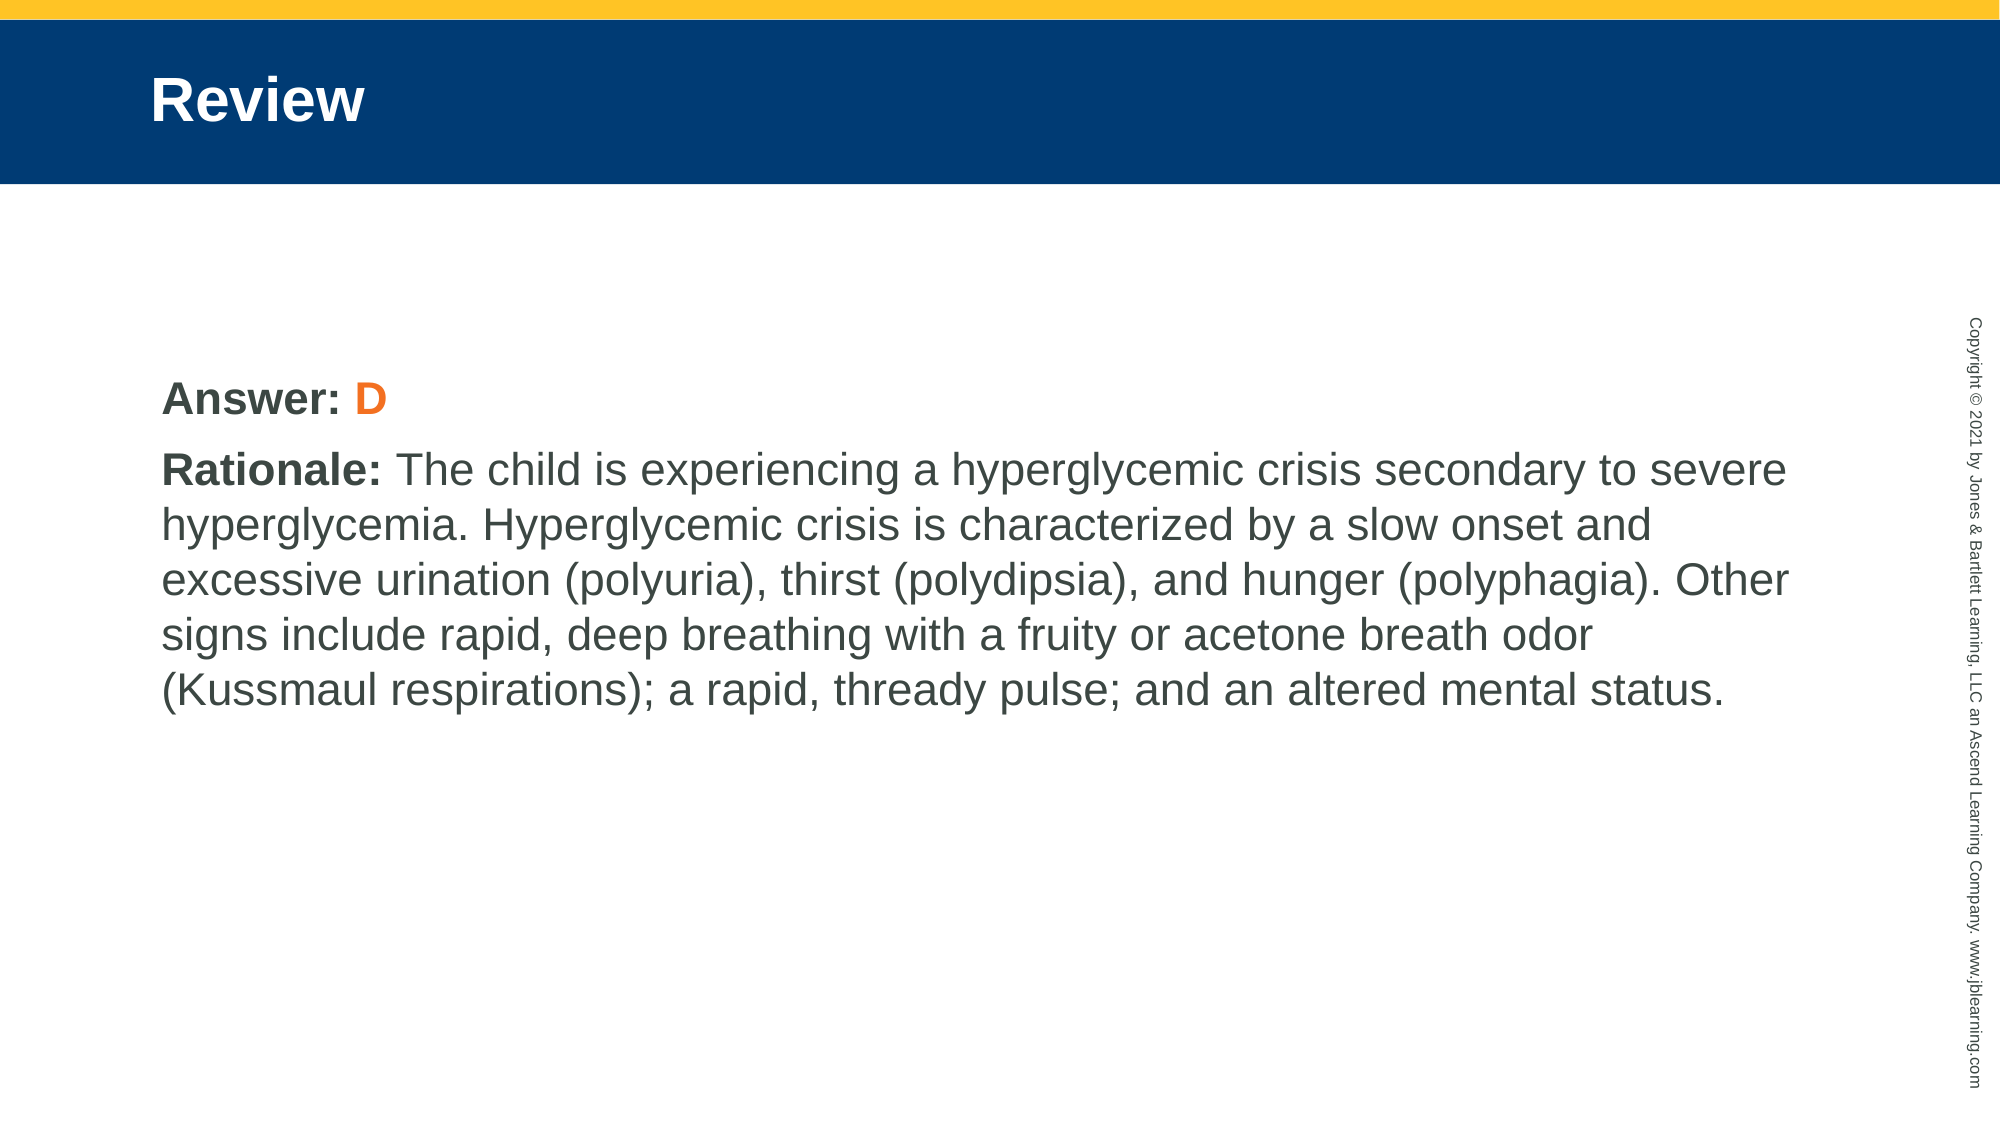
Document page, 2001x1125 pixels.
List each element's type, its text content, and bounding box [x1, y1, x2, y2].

title Review [0, 19, 2000, 185]
list Answer: D Rationale: The child is experiencing a hyperglycemic crisis secondary to severe hyperglycemia. Hyperglycemic crisis is characterized by a slow onset and excessive urination (polyuria), thirst (polydipsia), and hunger (polyphagia). Other signs include rapid, deep breathing with a fruity or acetone breath odor (Kussmaul respirations); a rapid, thready pulse; and an altered mental status. [146, 361, 1859, 1016]
